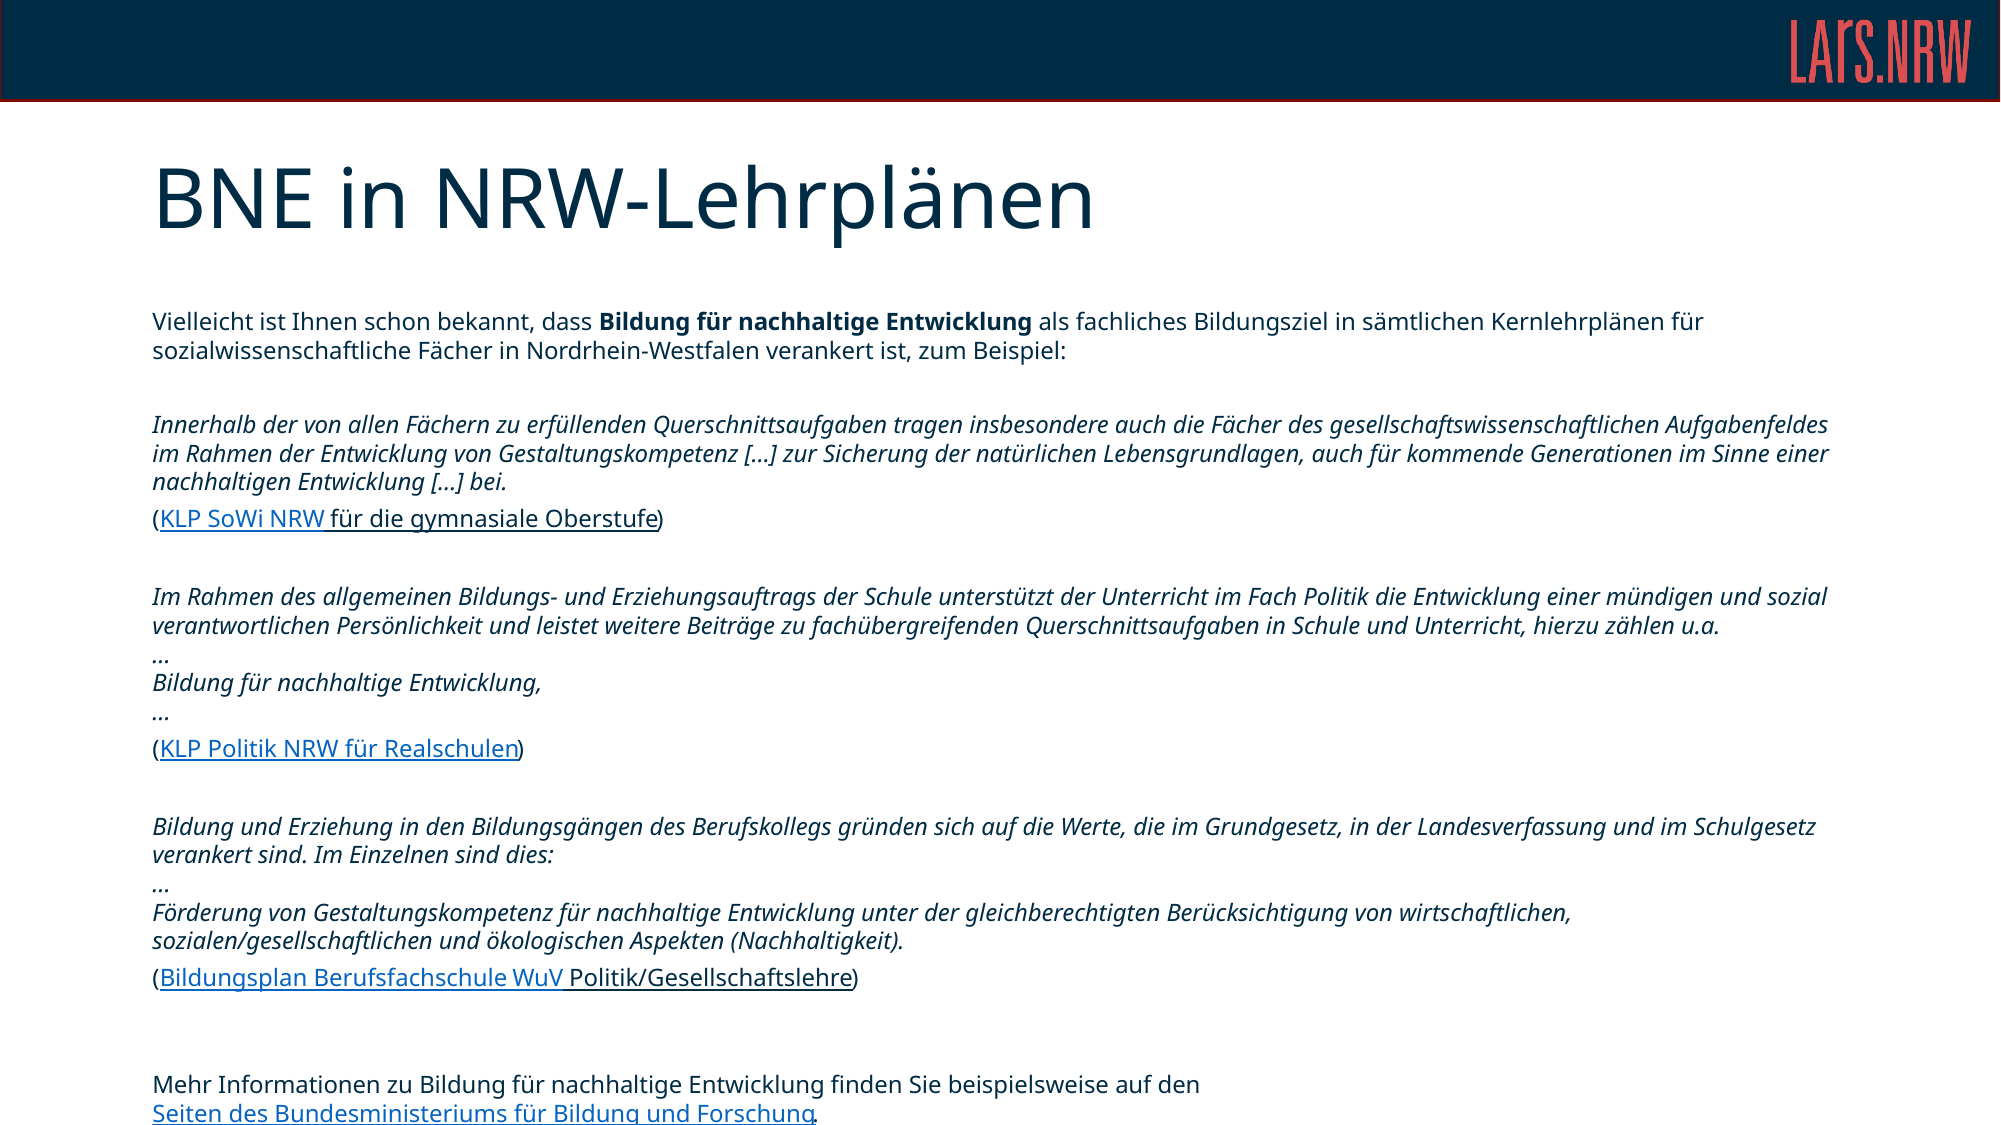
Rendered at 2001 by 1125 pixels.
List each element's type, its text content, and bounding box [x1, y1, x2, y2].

list Vielleicht ist Ihnen schon bekannt, dass Bildung für nachhaltige Entwicklung als fachliches Bildungsziel in sämtlichen Kernlehrplänen für sozialwissenschaftliche Fächer in Nordrhein-Westfalen verankert ist, zum Beispiel: Innerhalb der von allen Fächern zu erfüllenden Querschnittsaufgaben tragen insbesondere auch die Fächer des gesellschaftswissenschaftlichen Aufgabenfeldes im Rahmen der Entwicklung von Gestaltungskompetenz […] zur Sicherung der natürlichen Lebensgrundlagen, auch für kommende Generationen im Sinne einer nachhaltigen Entwicklung […] bei. (KLP SoWi NRW für die gymnasiale Oberstufe) Im Rahmen des allgemeinen Bildungs- und Erziehungsauftrags der Schule unterstützt der Unterricht im Fach Politik die Entwicklung einer mündigen und sozial verantwortlichen Persönlichkeit und leistet weitere Beiträge zu fachübergreifenden Querschnittsaufgaben in Schule und Unterricht, hierzu zählen u.a. … Bildung für nachhaltige Entwicklung, … (KLP Politik NRW für Realschulen) Bildung und Erziehung in den Bildungsgängen des Berufskollegs gründen sich auf die Werte, die im Grundgesetz, in der Landesverfassung und im Schulgesetz verankert sind. Im Einzelnen sind dies: … Förderung von Gestaltungskompetenz für nachhaltige Entwicklung unter der gleichberechtigten Berücksichtigung von wirtschaftlichen, sozialen/gesellschaftlichen und ökologischen Aspekten (Nachhaltigkeit). (Bildungsplan Berufsfachschule WuV Politik/Gesellschaftslehre) Mehr Informationen zu Bildung für nachhaltige Entwicklung finden Sie beispielsweise auf den Seiten des Bundesministeriums für Bildung und Forschung. [137, 299, 1863, 1125]
title BNE in NRW-Lehrplänen [137, 126, 1863, 278]
picture [1773, 6, 1977, 99]
